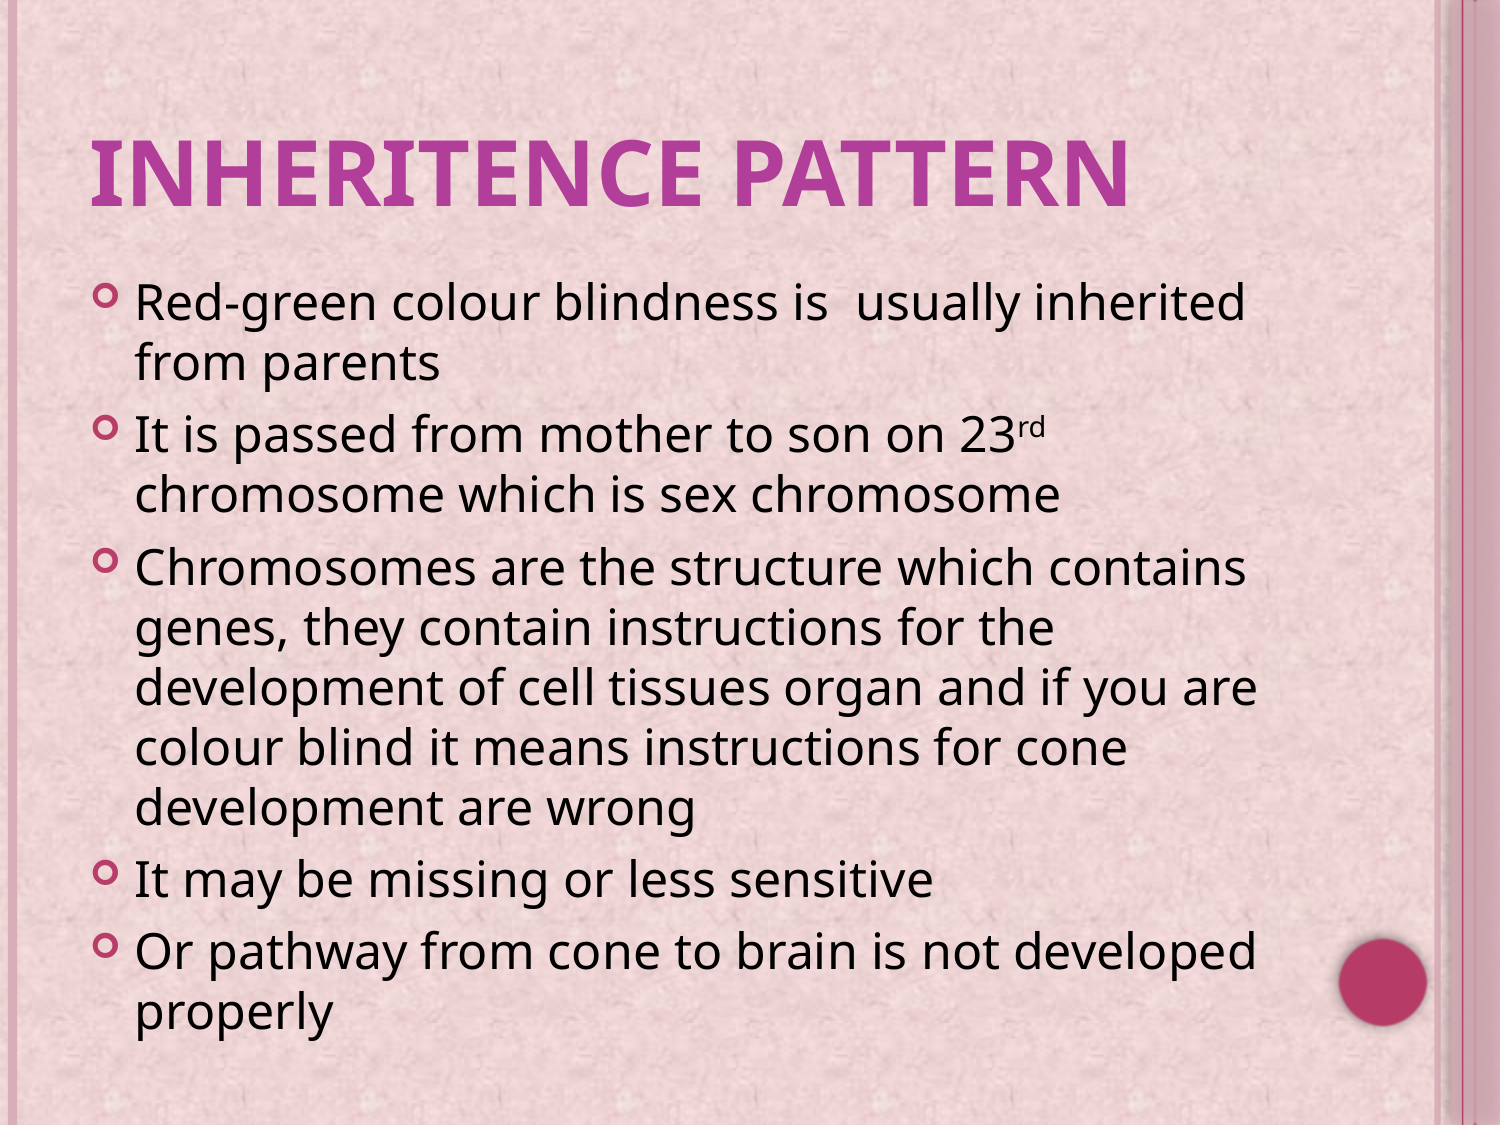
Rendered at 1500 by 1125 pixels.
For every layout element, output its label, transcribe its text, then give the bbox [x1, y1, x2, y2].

title Inheritence pattern [75, 45, 1300, 233]
list Red-green colour blindness is usually inherited from parents It is passed from mother to son on 23rd chromosome which is sex chromosome Chromosomes are the structure which contains genes, they contain instructions for the development of cell tissues organ and if you are colour blind it means instructions for cone development are wrong It may be missing or less sensitive Or pathway from cone to brain is not developed properly [75, 262, 1300, 1062]
